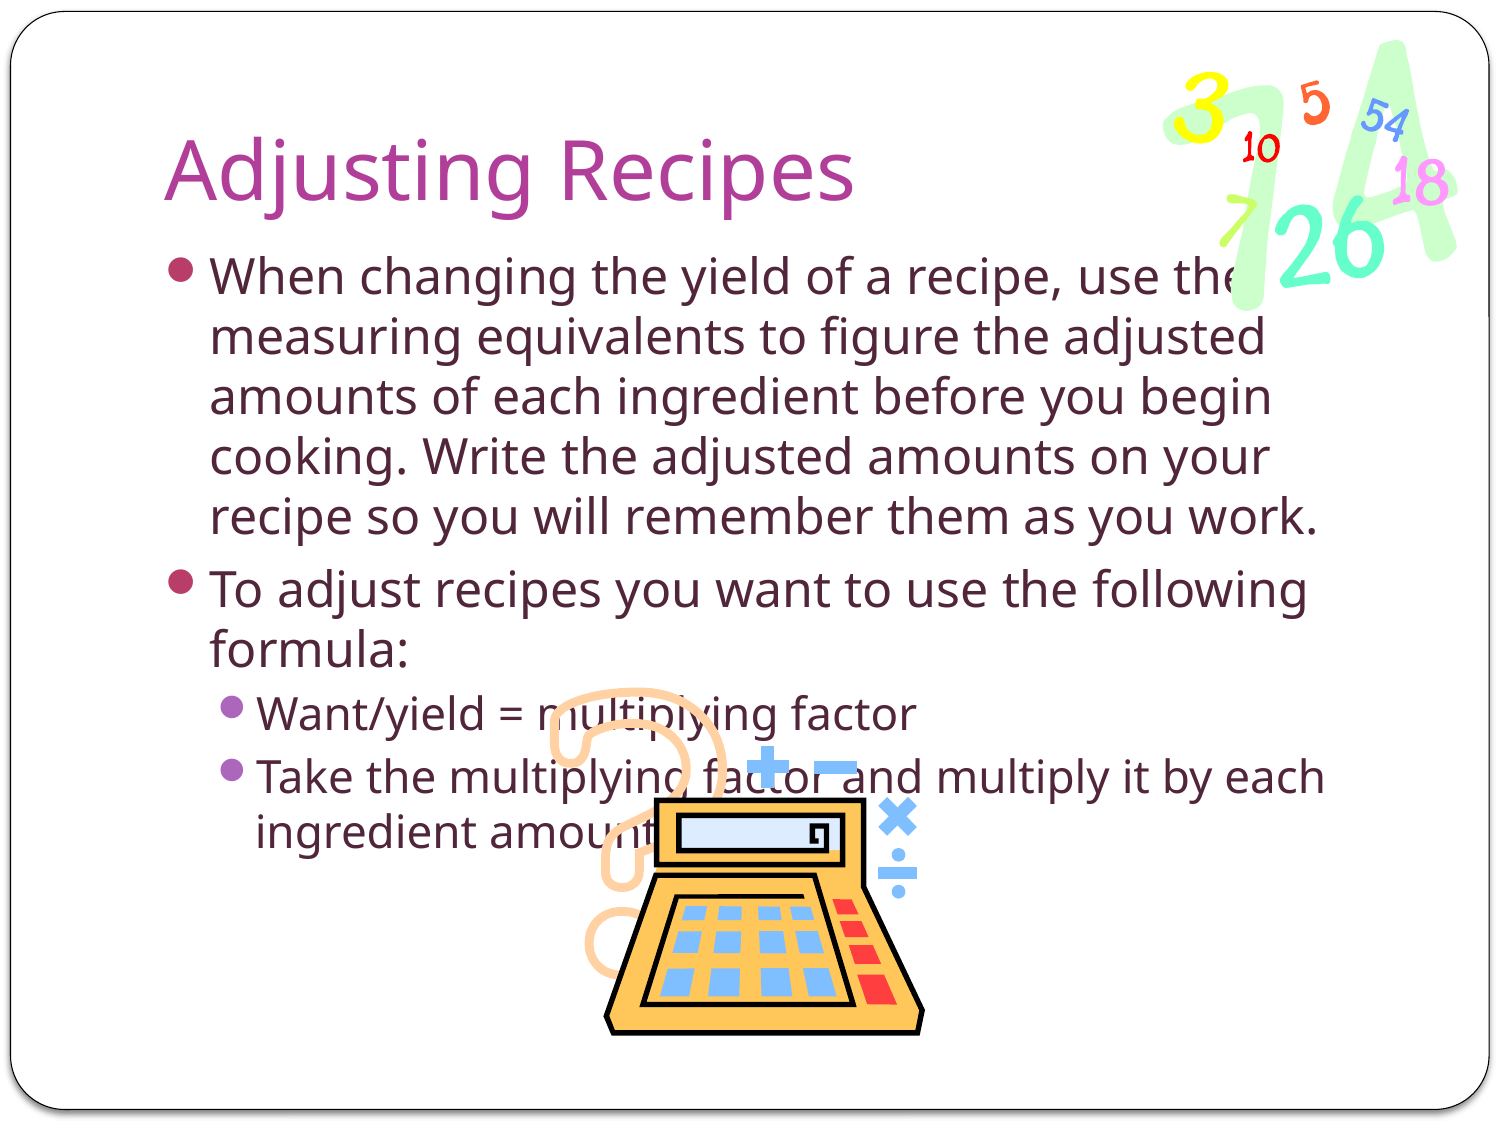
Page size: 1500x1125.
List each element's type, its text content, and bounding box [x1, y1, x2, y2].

picture [1162, 37, 1461, 311]
picture [549, 687, 926, 1036]
title Adjusting Recipes [150, 45, 1156, 233]
list When changing the yield of a recipe, use the measuring equivalents to figure the adjusted amounts of each ingredient before you begin cooking. Write the adjusted amounts on your recipe so you will remember them as you work. To adjust recipes you want to use the following formula: Want/yield = multiplying factor Take the multiplying factor and multiply it by each ingredient amount. [150, 237, 1425, 988]
